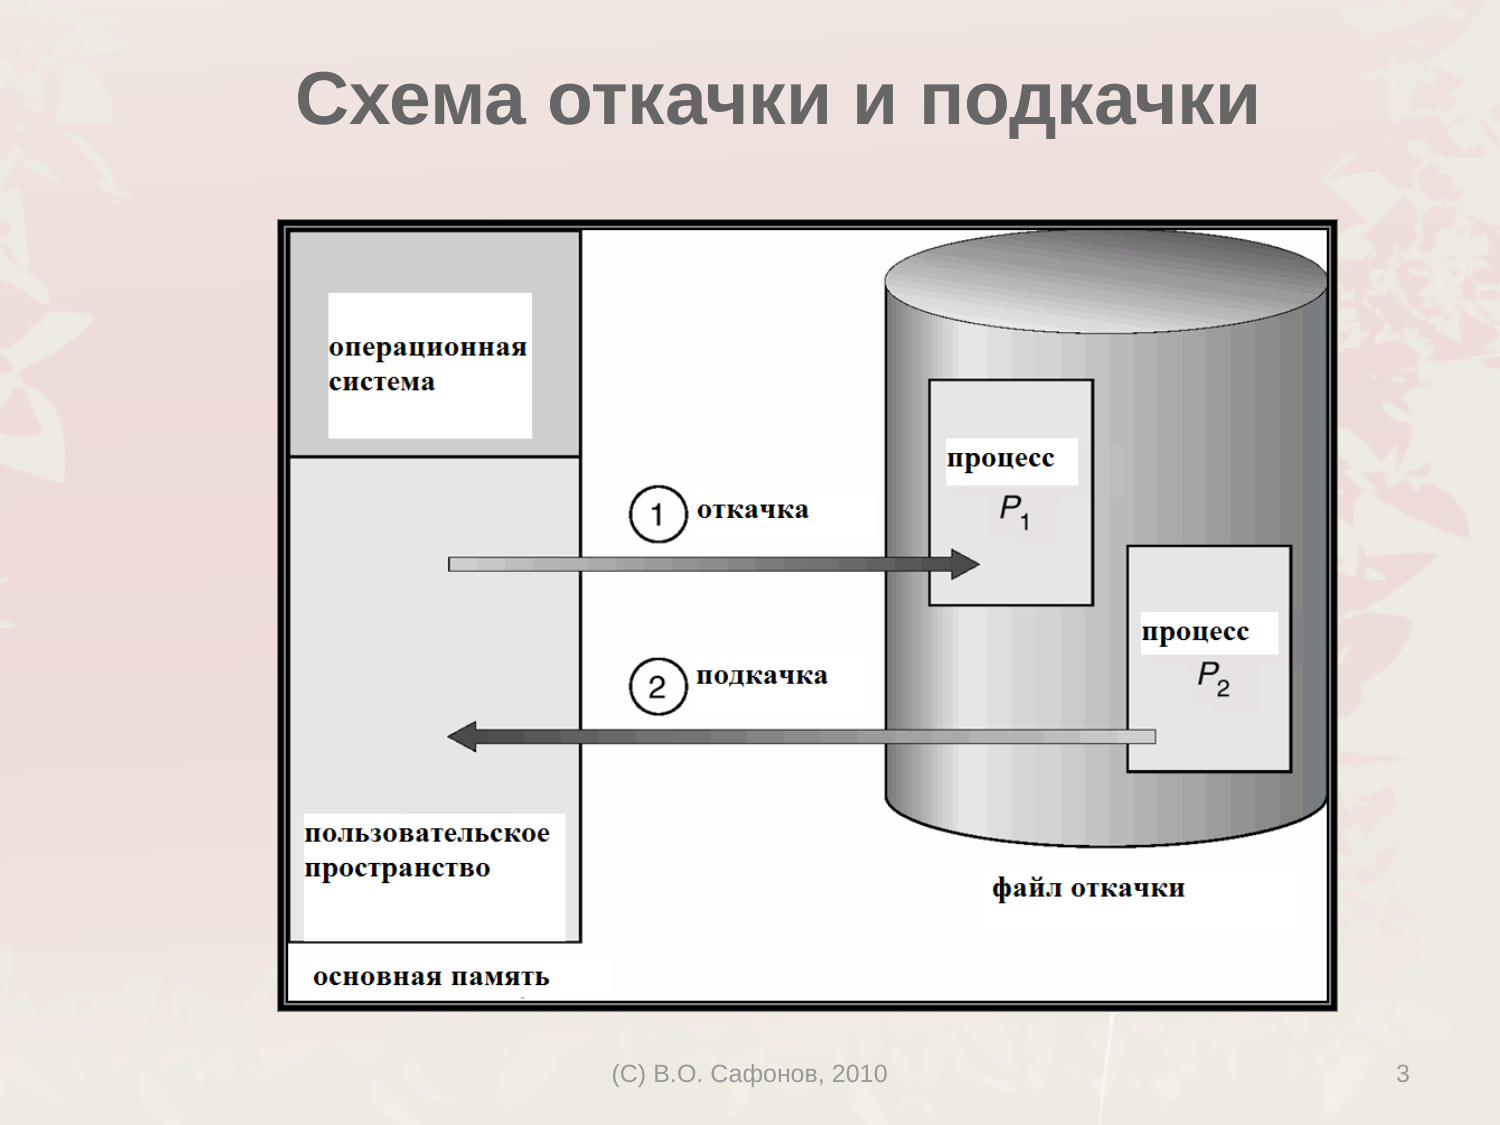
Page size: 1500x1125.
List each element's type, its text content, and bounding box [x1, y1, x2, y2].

title Схема откачки и подкачки [74, 39, 1483, 150]
text_box (C) В.О. Сафонов, 2010 [512, 1042, 988, 1103]
picture [0, 0, 1500, 1125]
text_box 3 [1074, 1042, 1425, 1103]
